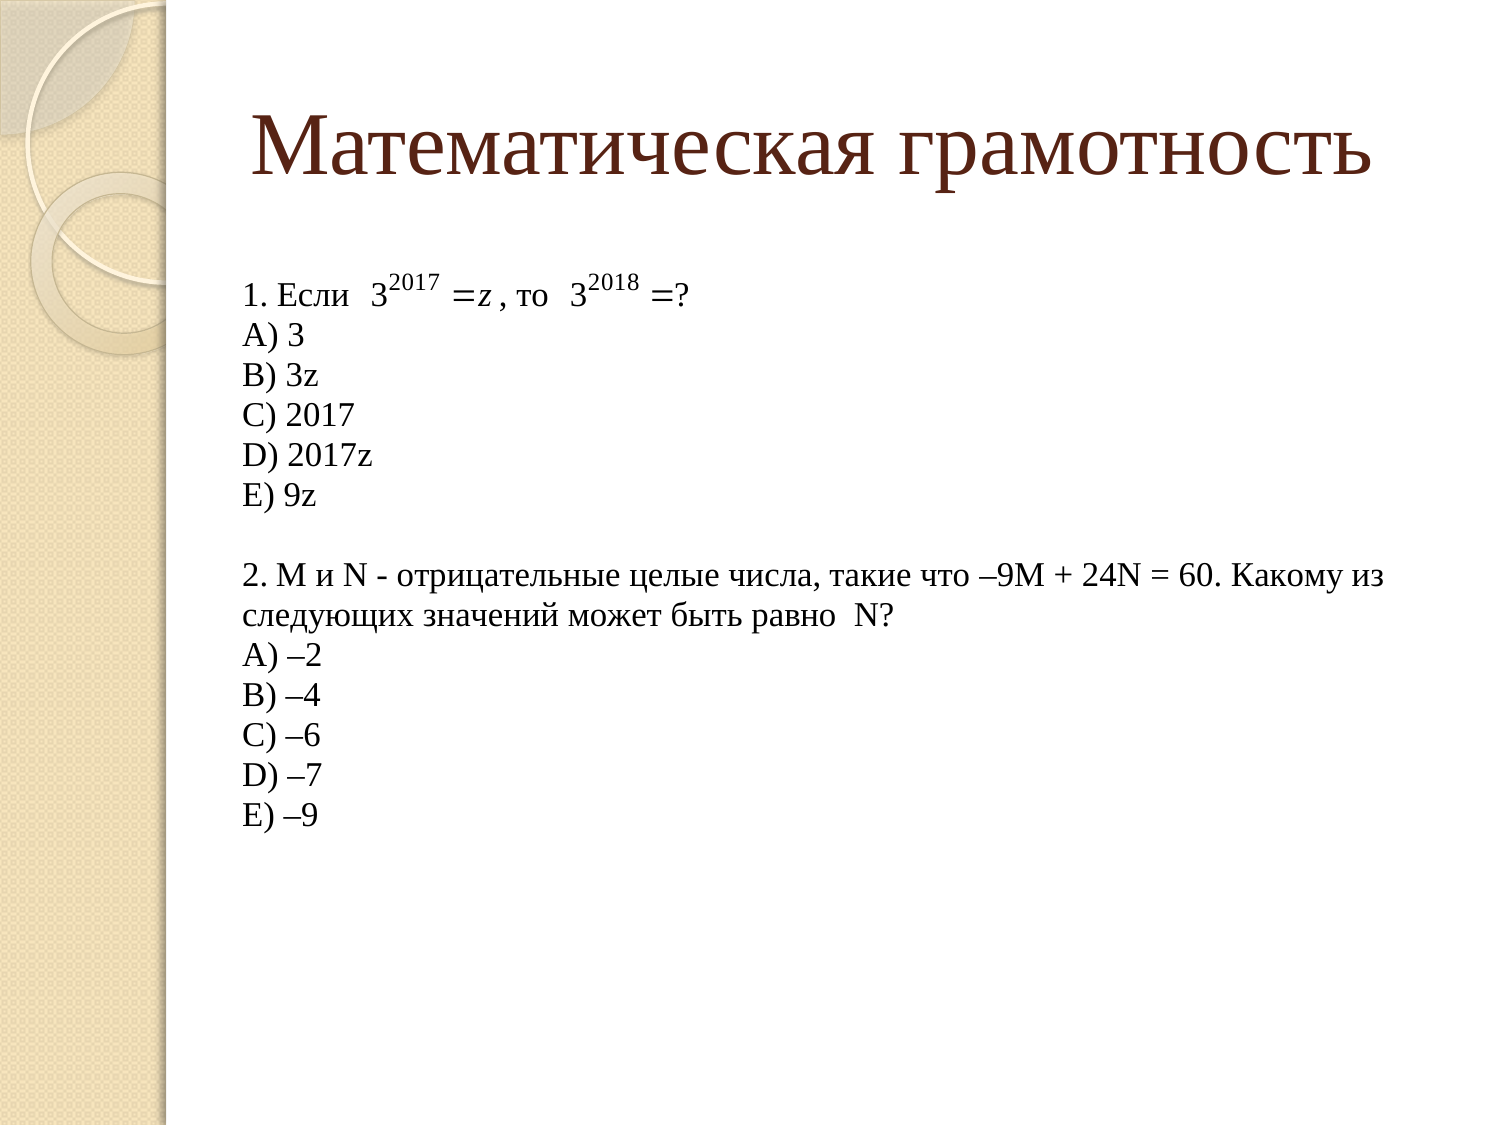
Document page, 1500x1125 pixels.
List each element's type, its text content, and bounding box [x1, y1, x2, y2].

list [241, 266, 1404, 835]
title Математическая грамотность [235, 45, 1466, 233]
